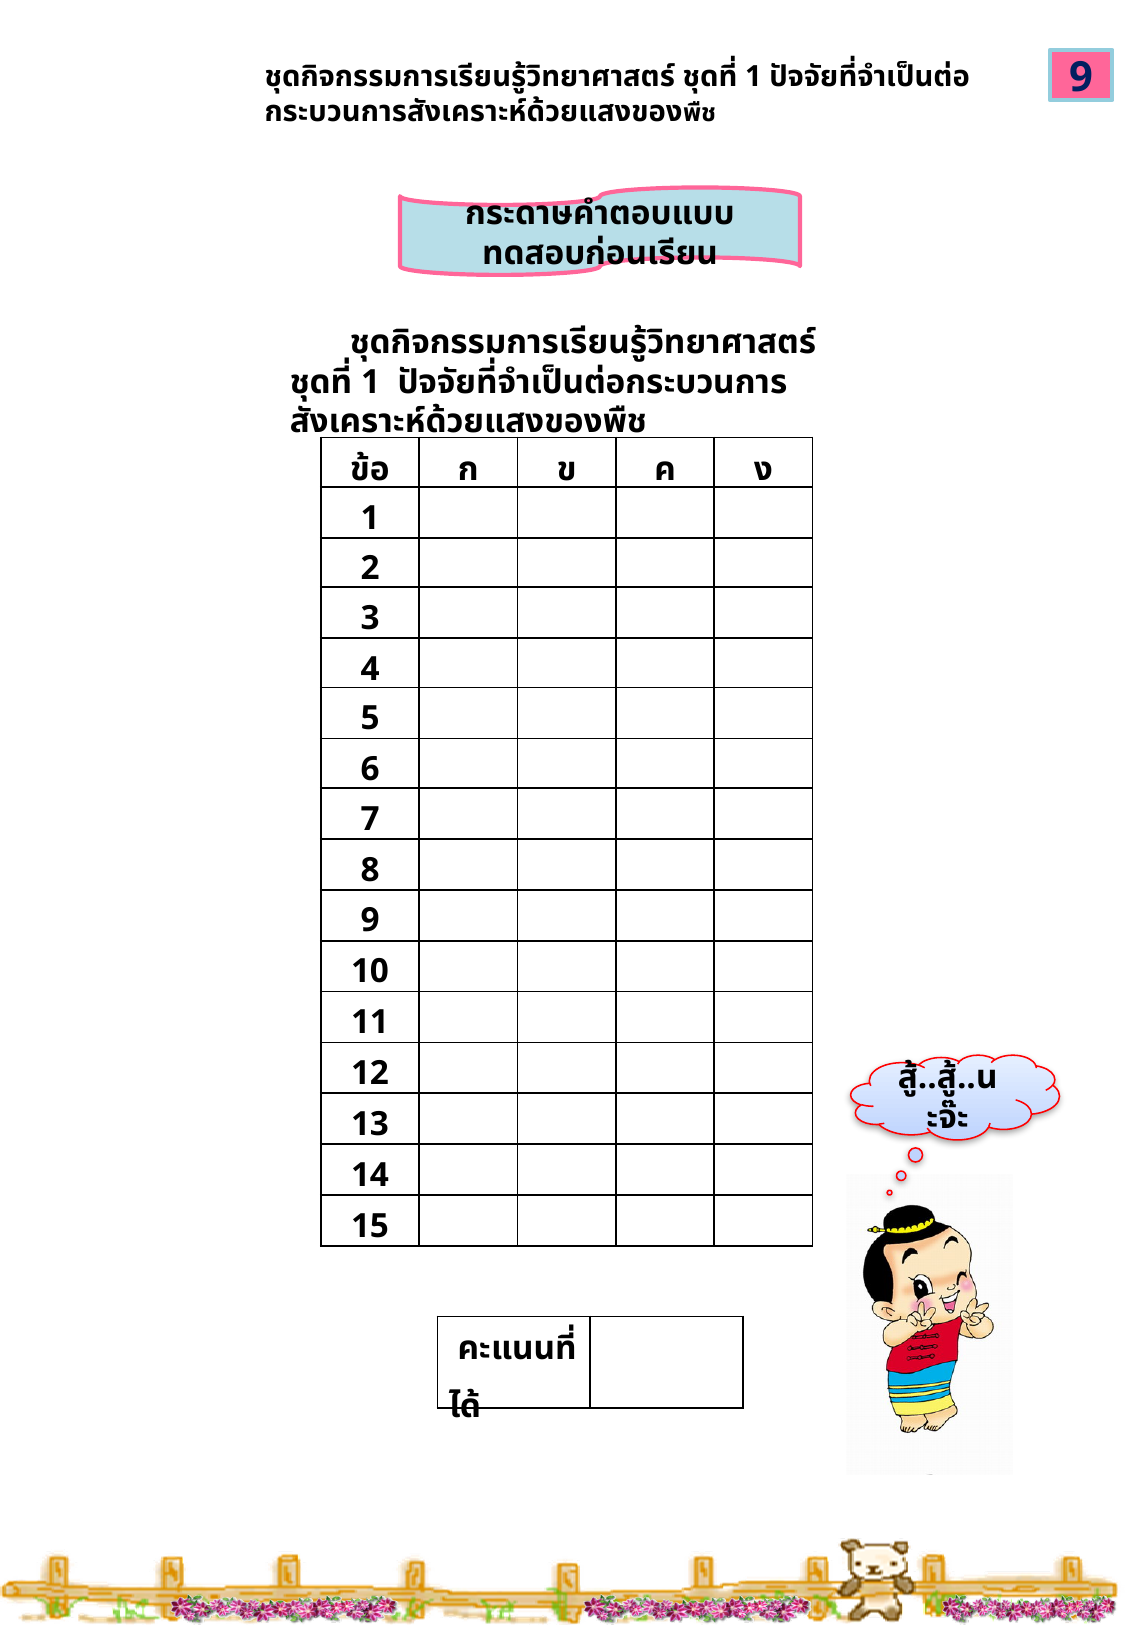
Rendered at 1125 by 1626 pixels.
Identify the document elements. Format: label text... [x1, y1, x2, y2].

table_cell [518, 1094, 615, 1143]
table_cell [518, 588, 615, 637]
table_cell 10 [322, 942, 418, 991]
table_cell 1 [322, 488, 418, 537]
table_cell 6 [322, 739, 418, 787]
table_cell [617, 739, 713, 787]
table_header ข้อ [322, 438, 418, 486]
table_header คะแนนที่ได้ [438, 1317, 589, 1407]
table_cell 4 [322, 639, 418, 687]
table_cell [715, 488, 812, 537]
table_cell [518, 942, 615, 991]
table_cell [617, 992, 713, 1042]
table_cell 3 [322, 588, 418, 637]
table_cell [420, 1094, 517, 1143]
table_cell [420, 688, 517, 738]
table_cell [715, 588, 812, 637]
picture [846, 1174, 1013, 1476]
table_cell [715, 639, 812, 687]
table_cell [518, 639, 615, 687]
table_cell [518, 1145, 615, 1194]
table_cell 2 [322, 539, 418, 586]
picture [0, 1537, 1125, 1625]
table_cell [617, 840, 713, 889]
table_header ค [617, 438, 713, 486]
table_cell [518, 539, 615, 586]
table_cell 15 [322, 1196, 418, 1245]
table_cell [420, 639, 517, 687]
table_cell [420, 1196, 517, 1245]
table_cell [420, 1043, 517, 1092]
table_cell [617, 488, 713, 537]
table_cell [617, 1094, 713, 1143]
table_cell 5 [322, 688, 418, 738]
table_cell [715, 942, 812, 991]
table_cell [715, 539, 812, 586]
table_cell [420, 789, 517, 838]
table_header [591, 1317, 742, 1407]
table_cell [420, 891, 517, 940]
table_header ก [420, 438, 517, 486]
table_cell [617, 639, 713, 687]
table_cell [420, 1145, 517, 1194]
text_box ชุดกิจกรรมการเรียนรู้วิทยาศาสตร์ ชุดที่ 1 ปัจจัยที่จำเป็นต่อกระบวนการสังเคราะห์ด้วยแสงของพืช [275, 312, 900, 447]
table_cell 8 [322, 840, 418, 889]
table_cell [420, 840, 517, 889]
table_header ง [715, 438, 812, 486]
table_cell [518, 789, 615, 838]
table_cell [617, 789, 713, 838]
table_cell [617, 588, 713, 637]
table_cell [518, 688, 615, 738]
table_cell [420, 539, 517, 586]
table_header ข [518, 438, 615, 486]
table_cell [420, 739, 517, 787]
table_cell [715, 891, 812, 940]
table_cell [617, 1145, 713, 1194]
table_cell [715, 1196, 812, 1245]
table_cell [518, 840, 615, 889]
table_cell [518, 1196, 615, 1245]
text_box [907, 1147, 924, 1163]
table_cell [518, 488, 615, 537]
table_cell [420, 488, 517, 537]
table_cell [617, 1196, 713, 1245]
table_cell [617, 688, 713, 738]
table_cell [715, 1145, 812, 1194]
table_cell 7 [322, 789, 418, 838]
table_cell [617, 539, 713, 586]
table_cell [420, 588, 517, 637]
text_box ชุดกิจกรรมการเรียนรู้วิทยาศาสตร์ ชุดที่ 1 ปัจจัยที่จำเป็นต่อกระบวนการสังเคราะห์ด้วยแสงของพืช [249, 49, 1085, 135]
text_box สู้..สู้..นะจ๊ะ [849, 1054, 1061, 1141]
table_cell [617, 942, 713, 991]
table_cell [715, 789, 812, 838]
table_cell [715, 739, 812, 787]
table_cell 9 [322, 891, 418, 940]
table_cell [420, 942, 517, 991]
table_cell [518, 1043, 615, 1092]
table_cell [715, 992, 812, 1042]
text_box กระดาษคำตอบแบบทดสอบก่อนเรียน [397, 185, 803, 277]
table_cell [715, 1043, 812, 1092]
table_cell 11 [322, 992, 418, 1042]
table_cell [715, 688, 812, 738]
table_cell [420, 992, 517, 1042]
table_cell [617, 891, 713, 940]
table_cell [715, 840, 812, 889]
table_cell [518, 739, 615, 787]
table_cell 14 [322, 1145, 418, 1194]
table_cell [518, 992, 615, 1042]
table_cell [518, 891, 615, 940]
table_cell 12 [322, 1043, 418, 1092]
table_cell [617, 1043, 713, 1092]
table_cell [715, 1094, 812, 1143]
table_cell 13 [322, 1094, 418, 1143]
text_box 9 [1048, 48, 1114, 102]
